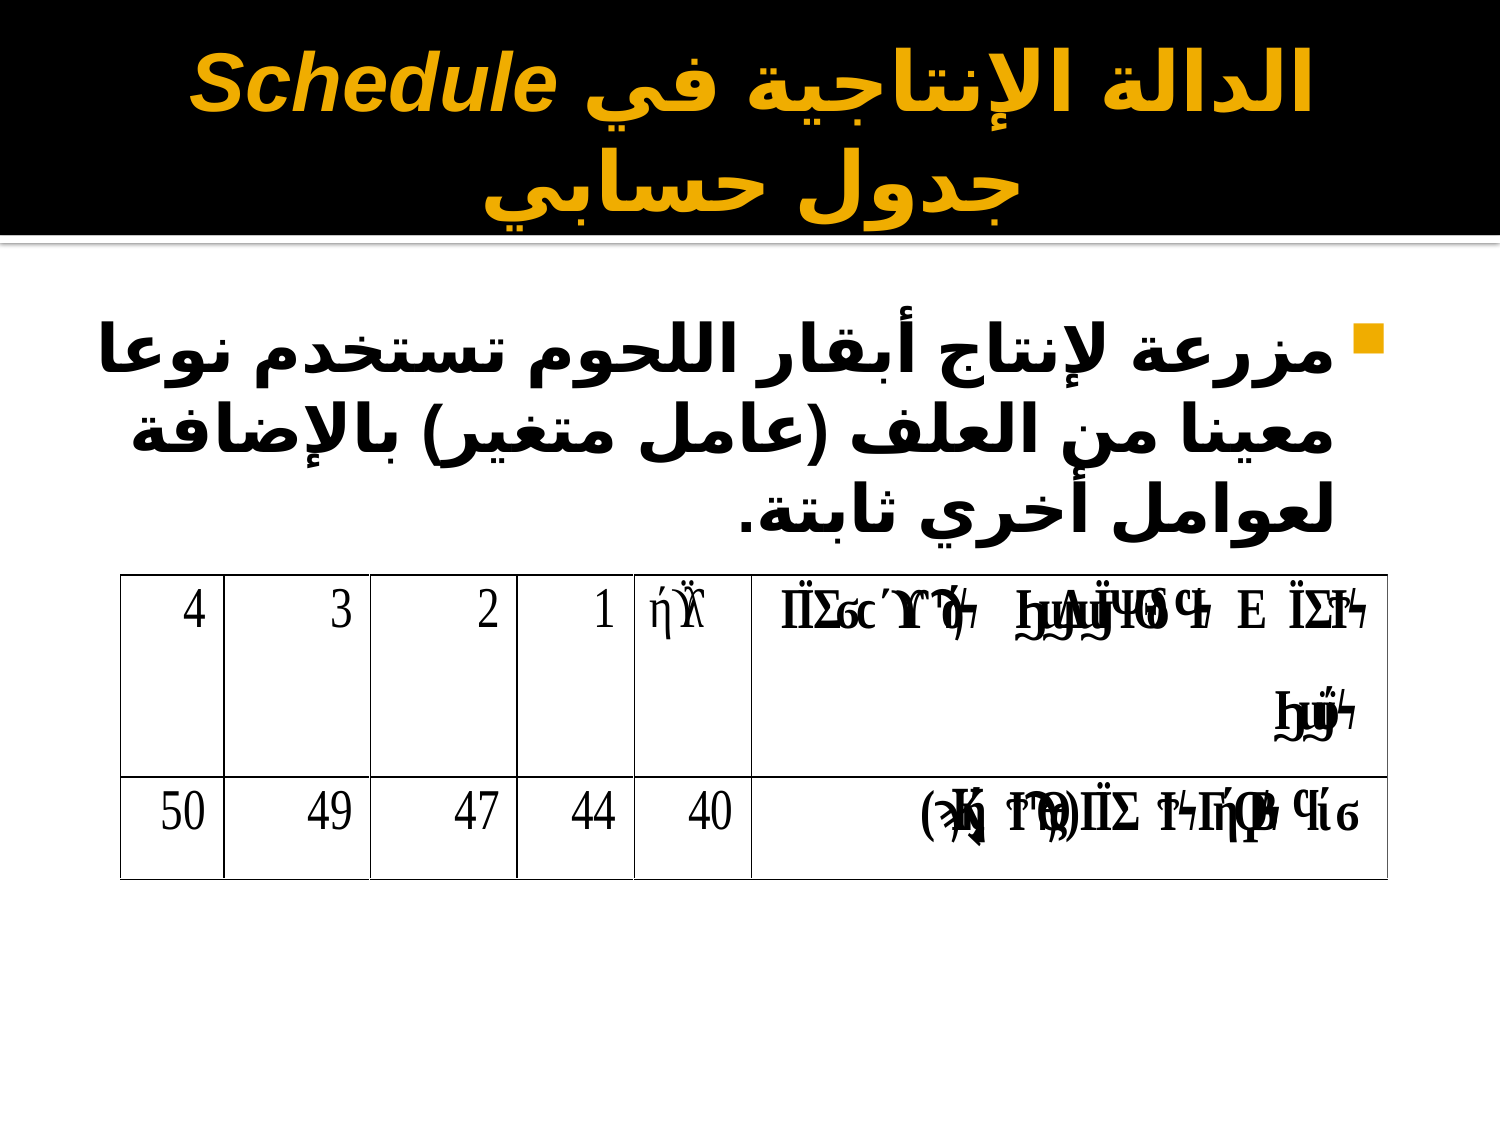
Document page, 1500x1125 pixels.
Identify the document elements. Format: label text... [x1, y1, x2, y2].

list مزرعة لإنتاج أبقار اللحوم تستخدم نوعا معينا من العلف (عامل متغير) بالإضافة لعوامل أخري ثابتة. [75, 291, 1425, 1050]
picture [0, 574, 1388, 929]
title Schedule الدالة الإنتاجية في جدول حسابي [75, 25, 1425, 231]
